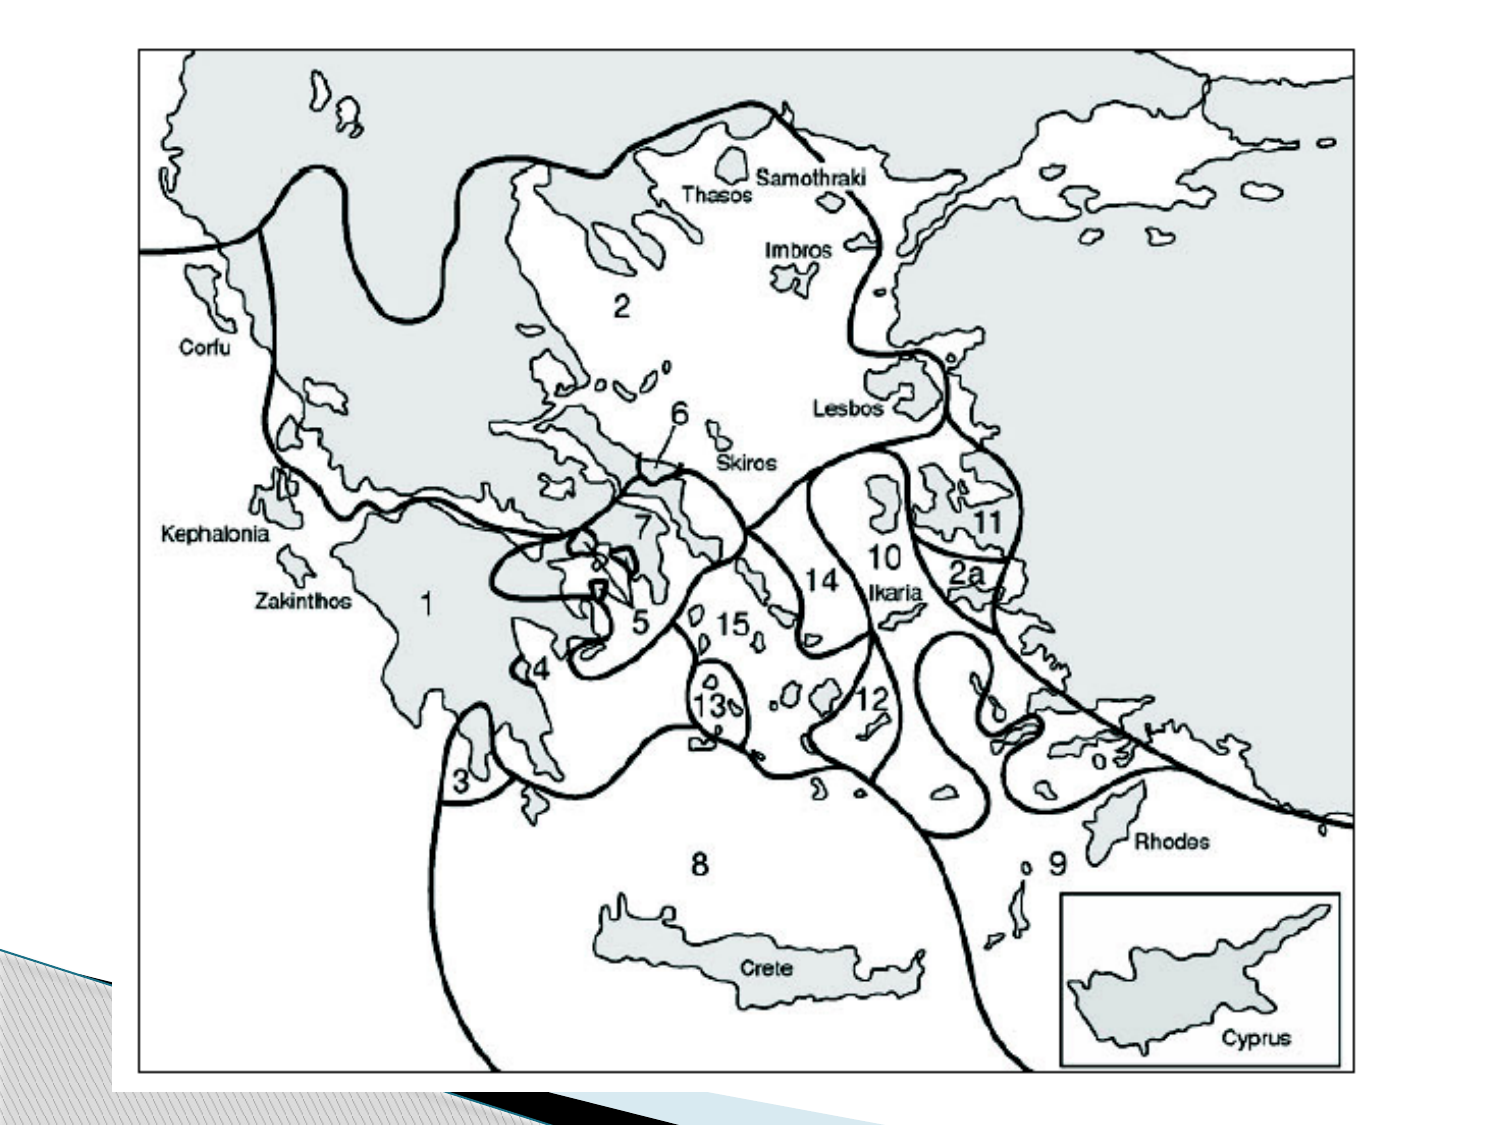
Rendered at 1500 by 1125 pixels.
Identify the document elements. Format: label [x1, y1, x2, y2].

picture [112, 32, 1388, 1093]
